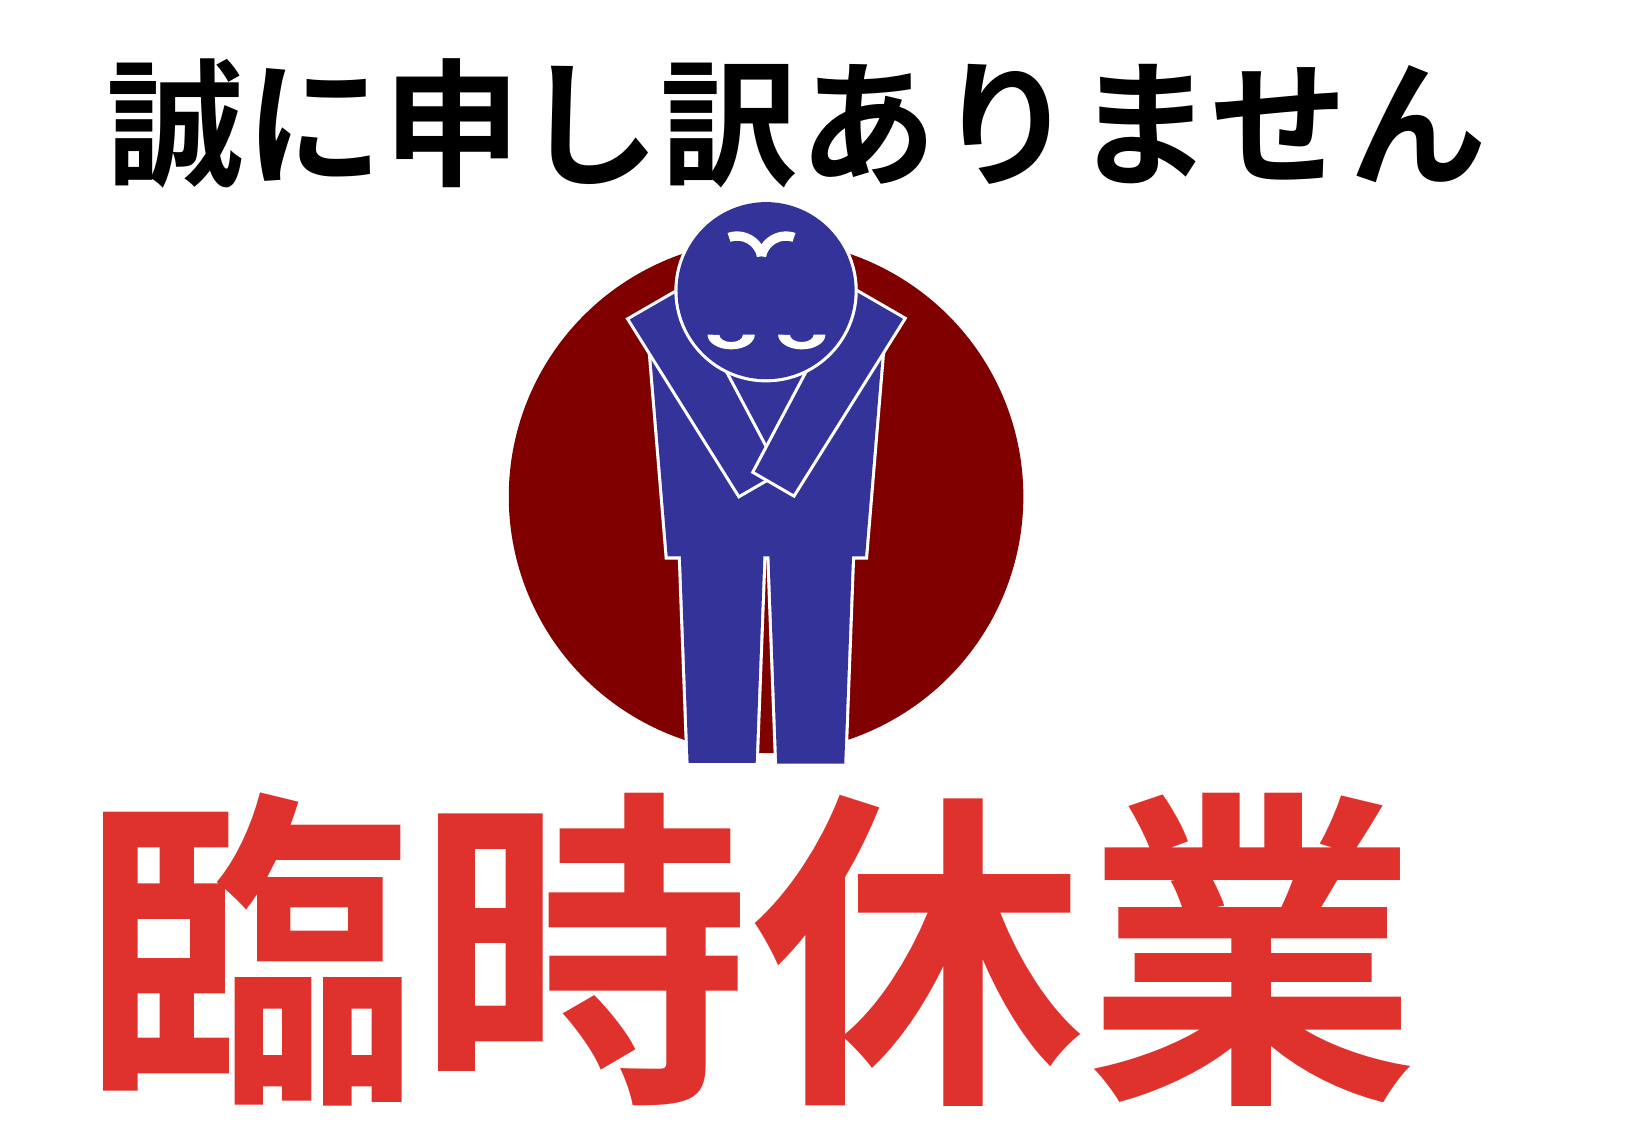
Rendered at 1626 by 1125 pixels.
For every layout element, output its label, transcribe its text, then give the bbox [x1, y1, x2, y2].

text_box 臨時休業 [68, 735, 1569, 1125]
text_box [508, 201, 1024, 764]
text_box 誠に申し訳ありません [91, 30, 1581, 211]
